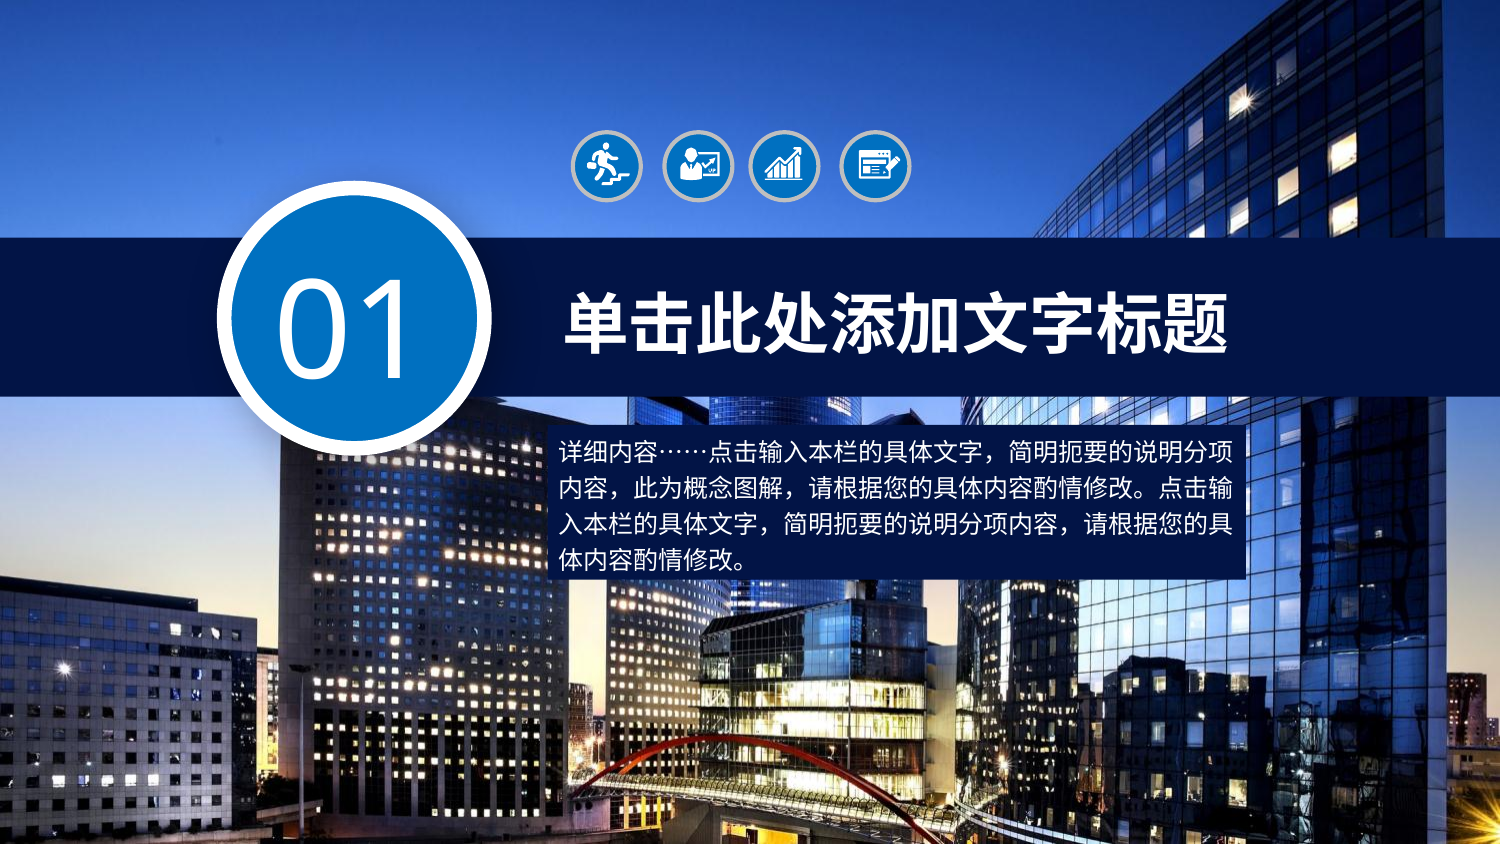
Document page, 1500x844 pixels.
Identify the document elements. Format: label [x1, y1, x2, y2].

picture [0, 0, 1500, 844]
text_box [664, 132, 733, 201]
text_box [223, 187, 485, 449]
text_box [750, 132, 819, 201]
text_box [572, 132, 642, 201]
text_box [841, 132, 910, 201]
